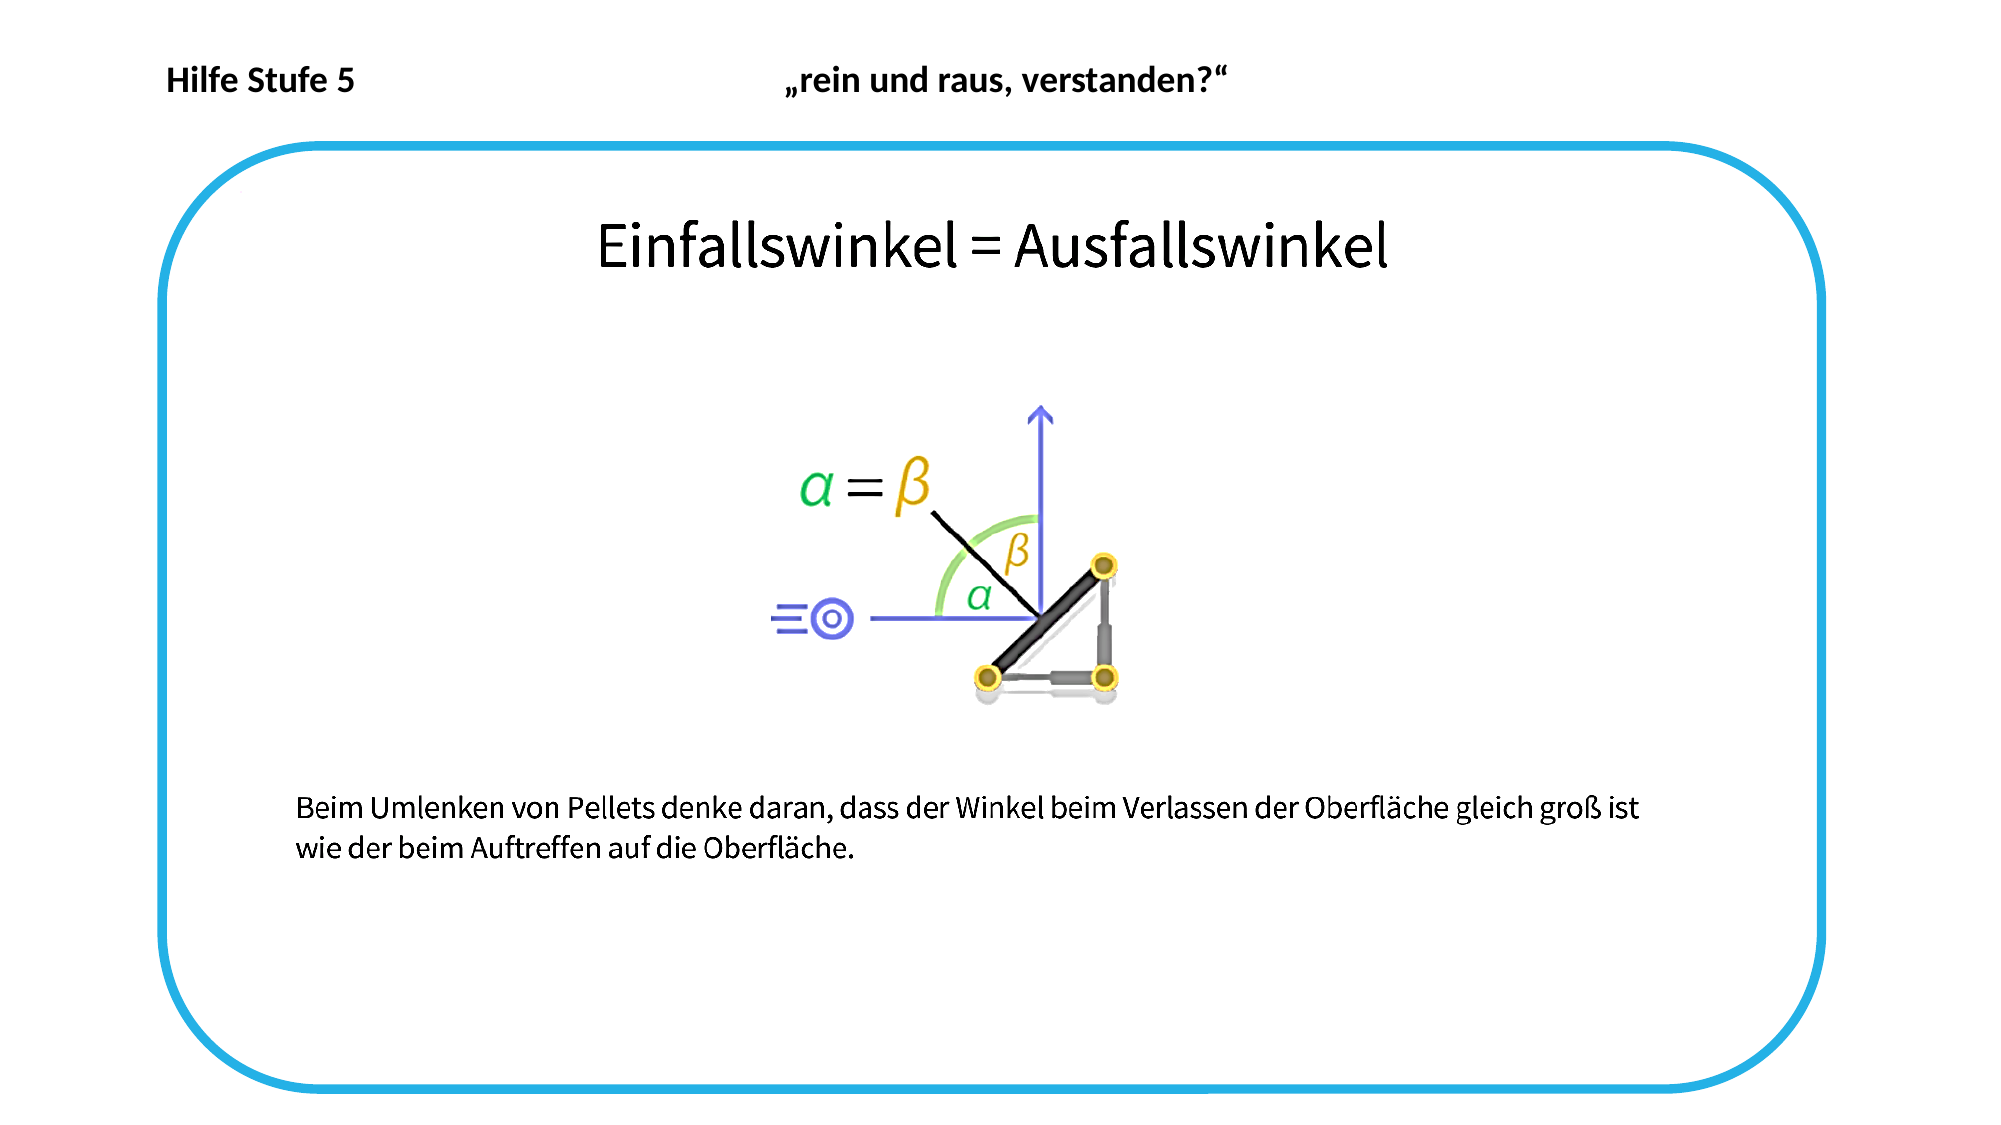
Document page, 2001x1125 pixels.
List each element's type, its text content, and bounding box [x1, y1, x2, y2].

text_box Hilfe Stufe 5 „rein und raus, verstanden?“ [151, 47, 1833, 108]
picture [240, 191, 1744, 1022]
text_box [161, 144, 1823, 1091]
